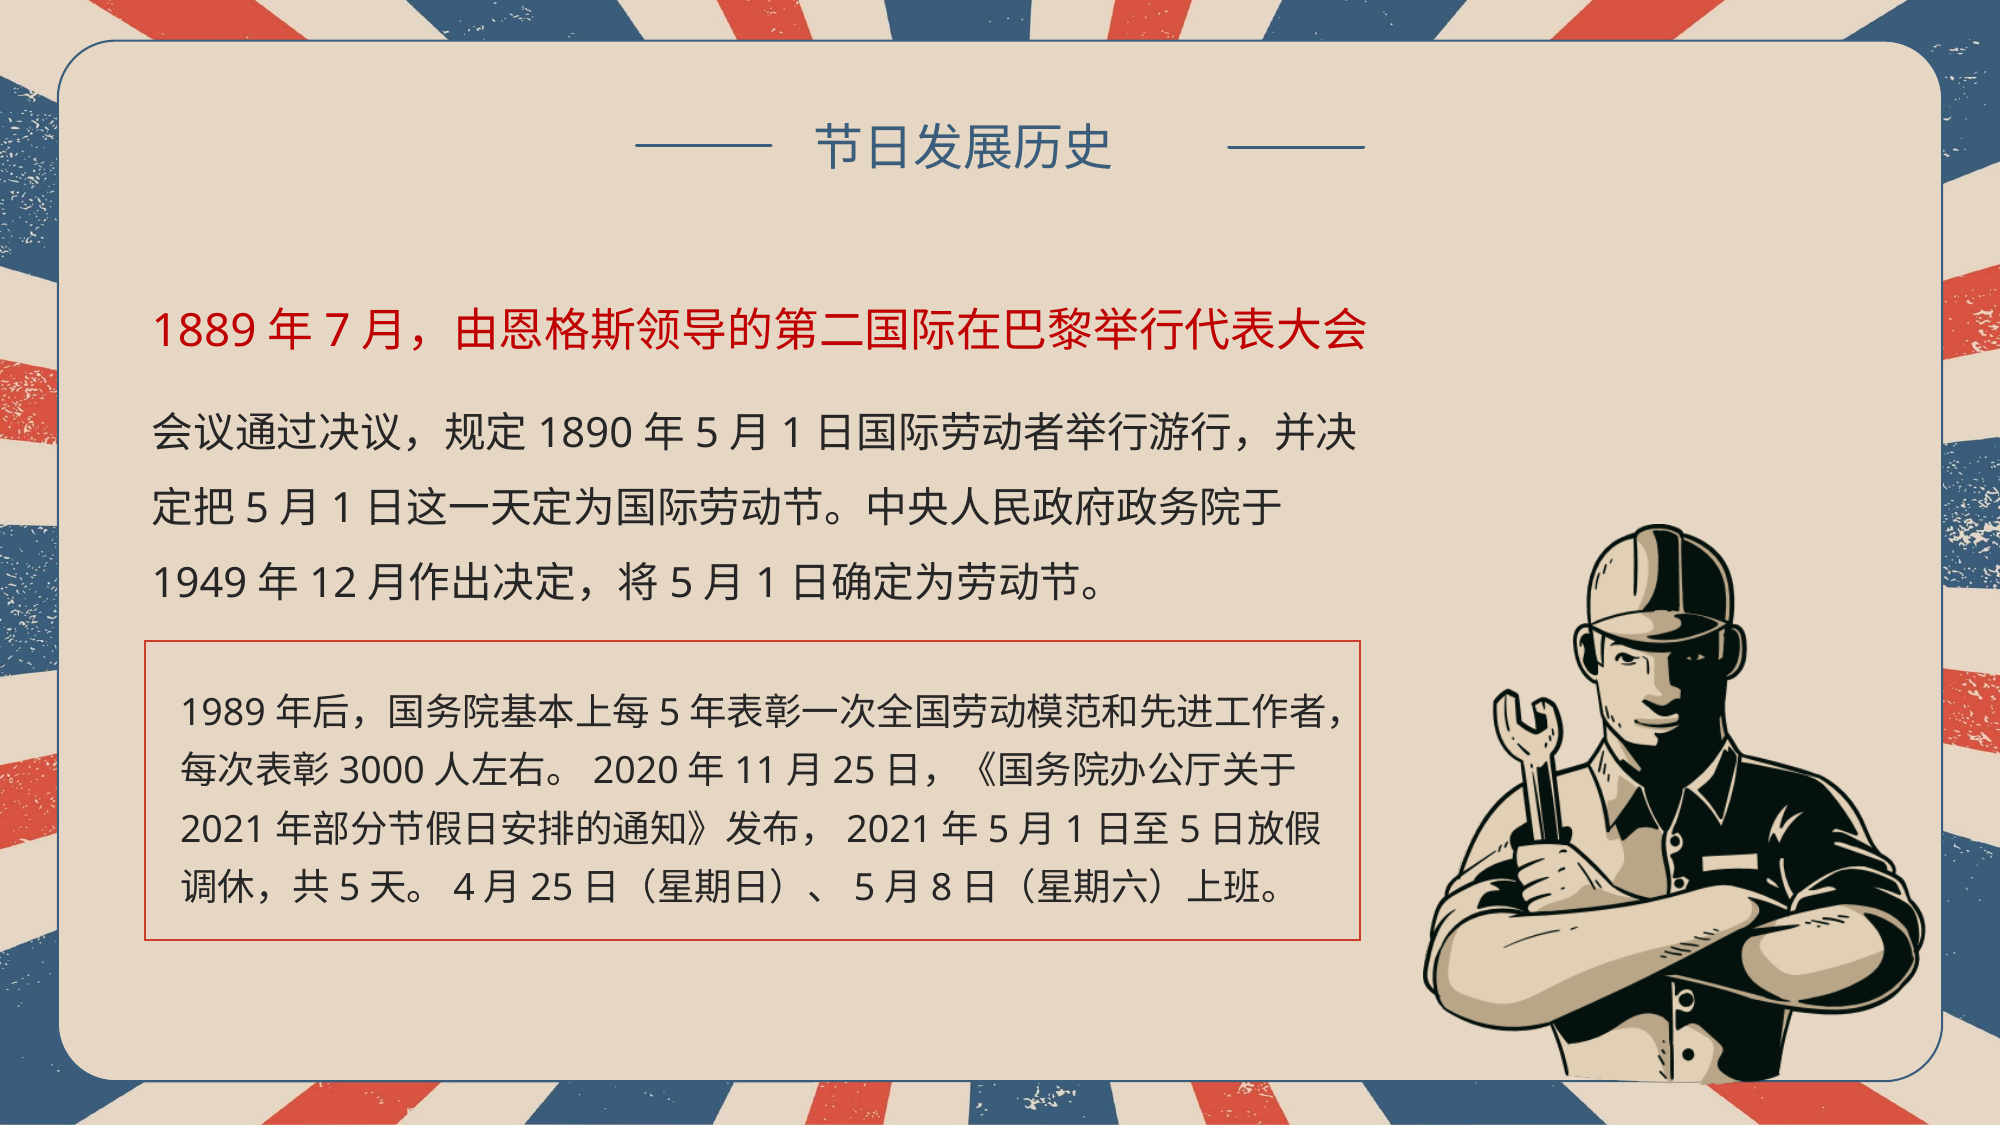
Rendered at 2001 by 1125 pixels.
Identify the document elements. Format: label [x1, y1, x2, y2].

text_box [636, 108, 1364, 185]
text_box [0, 0, 2000, 1125]
picture [1423, 524, 1926, 1085]
text_box [136, 293, 1427, 608]
